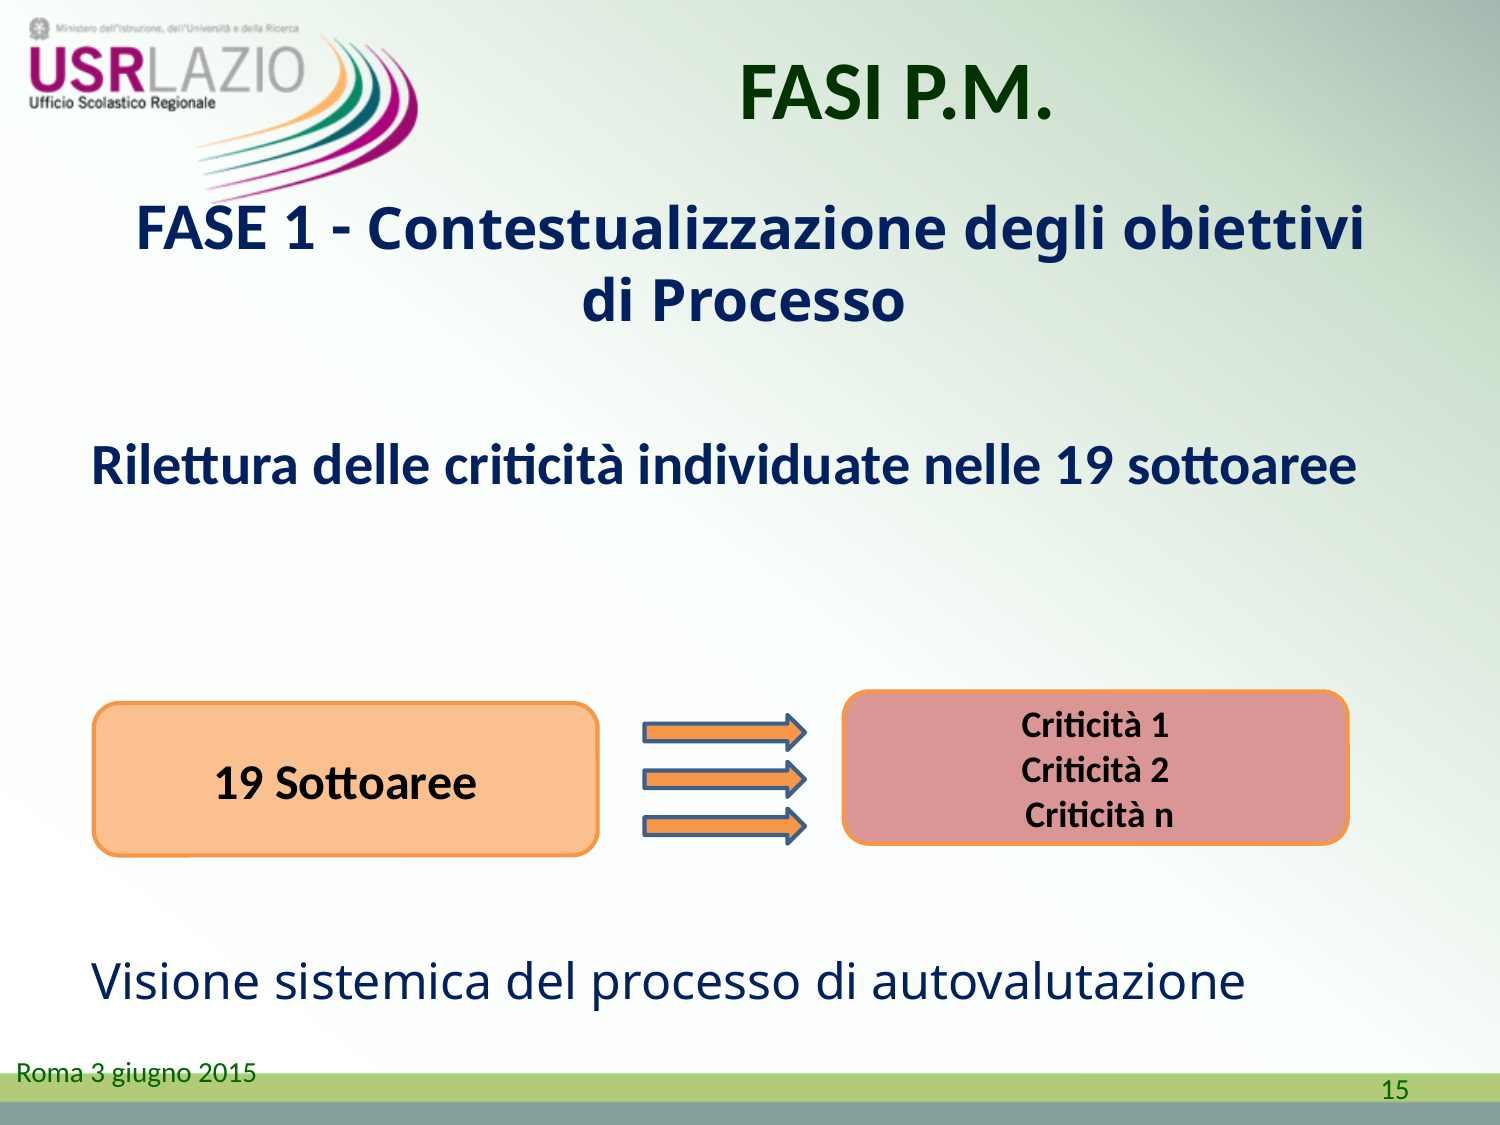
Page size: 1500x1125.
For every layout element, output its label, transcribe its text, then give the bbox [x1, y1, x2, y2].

text_box [642, 712, 808, 752]
text_box 19 Sottoaree [91, 700, 600, 858]
subtitle FASE 1 - Contestualizzazione degli obiettivi di Processo Rilettura delle criticità individuate nelle 19 sottoaree Visione sistemica del processo di autovalutazione [76, 175, 1412, 1067]
slide_number 15 [1074, 1057, 1425, 1118]
text_box [642, 759, 808, 799]
title FASI P.M. [383, 23, 1412, 149]
text_box Criticità 1 Criticità 2 Criticità n [841, 689, 1350, 846]
footer Roma 3 giugno 2015 [0, 1058, 475, 1119]
text_box [642, 806, 808, 846]
picture [0, 0, 1500, 1125]
